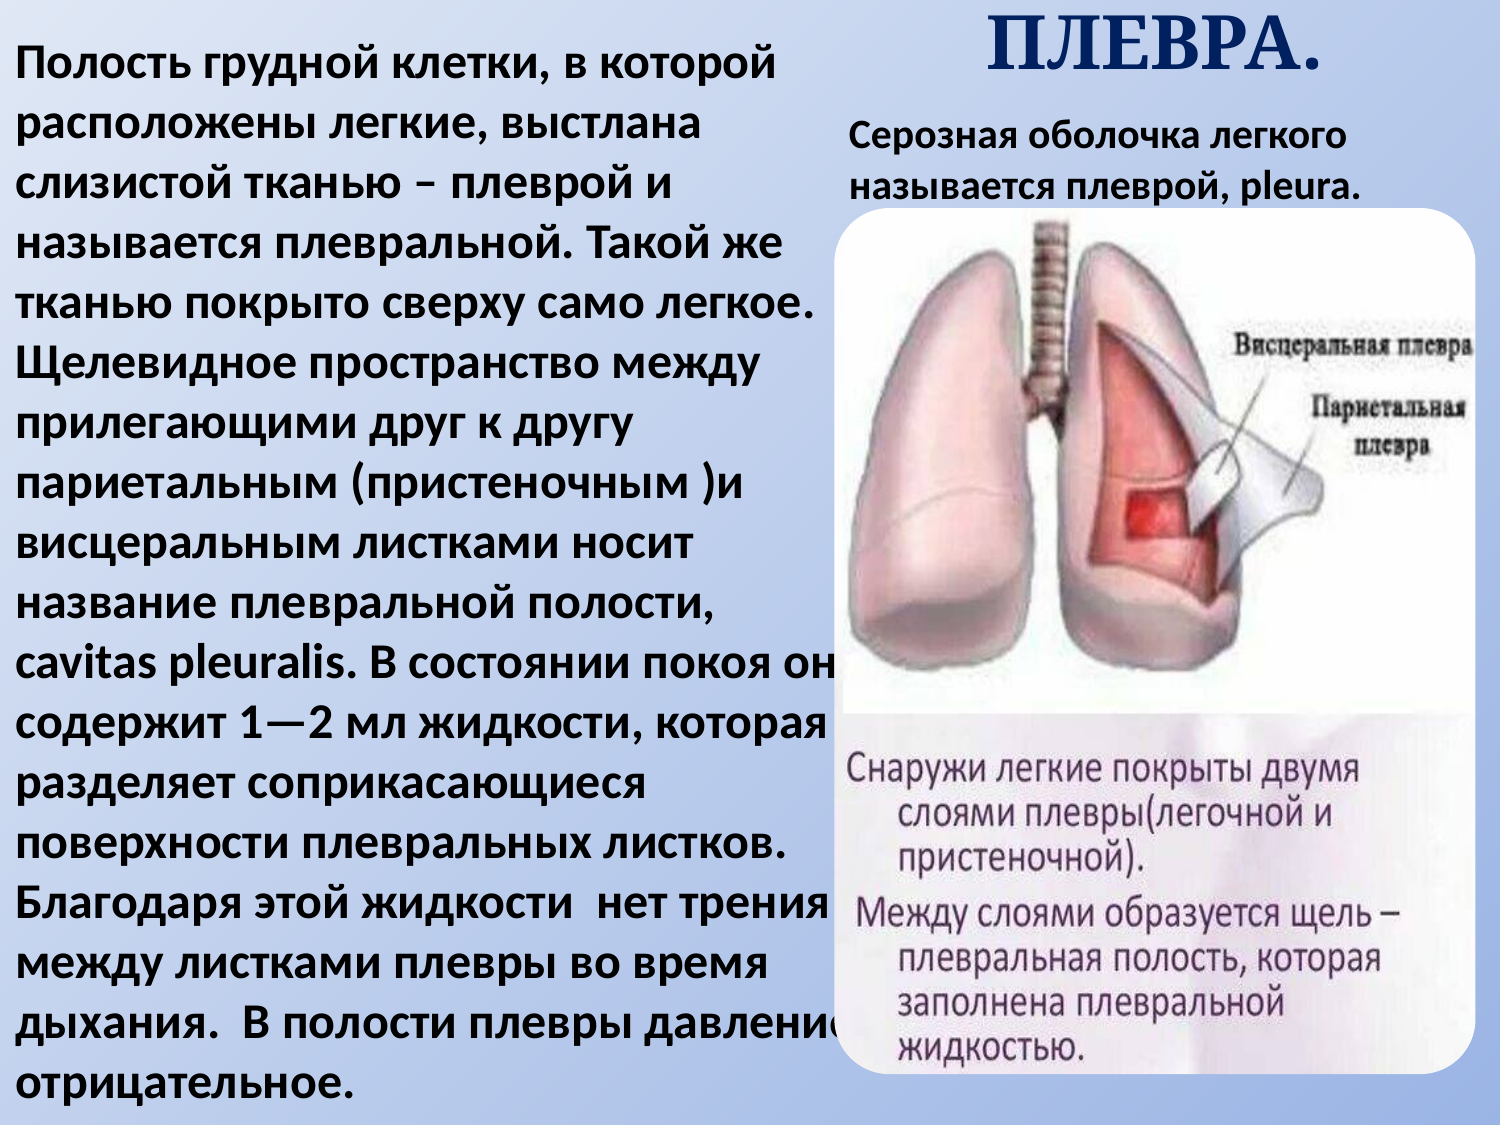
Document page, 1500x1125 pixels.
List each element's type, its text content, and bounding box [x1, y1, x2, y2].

text_box Серозная оболочка легкого называется плеврой, pleura. [834, 99, 1500, 215]
picture [834, 207, 1476, 1075]
title ПЛЕВРА. [834, 0, 1476, 99]
list Полость грудной клетки, в которой расположены легкие, выстлана слизистой тканью – плеврой и называется плевральной. Такой же тканью покрыто сверху само легкое. Щелевидное пространство между прилегающими друг к другу париетальным (пристеночным )и висцеральным листками носит название плевральной полости, cavitas pleuralis. В состоянии покоя она содержит 1—2 мл жидкости, которая разделяет соприкасающиеся поверхности плевральных листков. Благодаря этой жидкости нет трения между листками плевры во время дыхания. В полости плевры давление отрицательное. [0, 20, 880, 1027]
